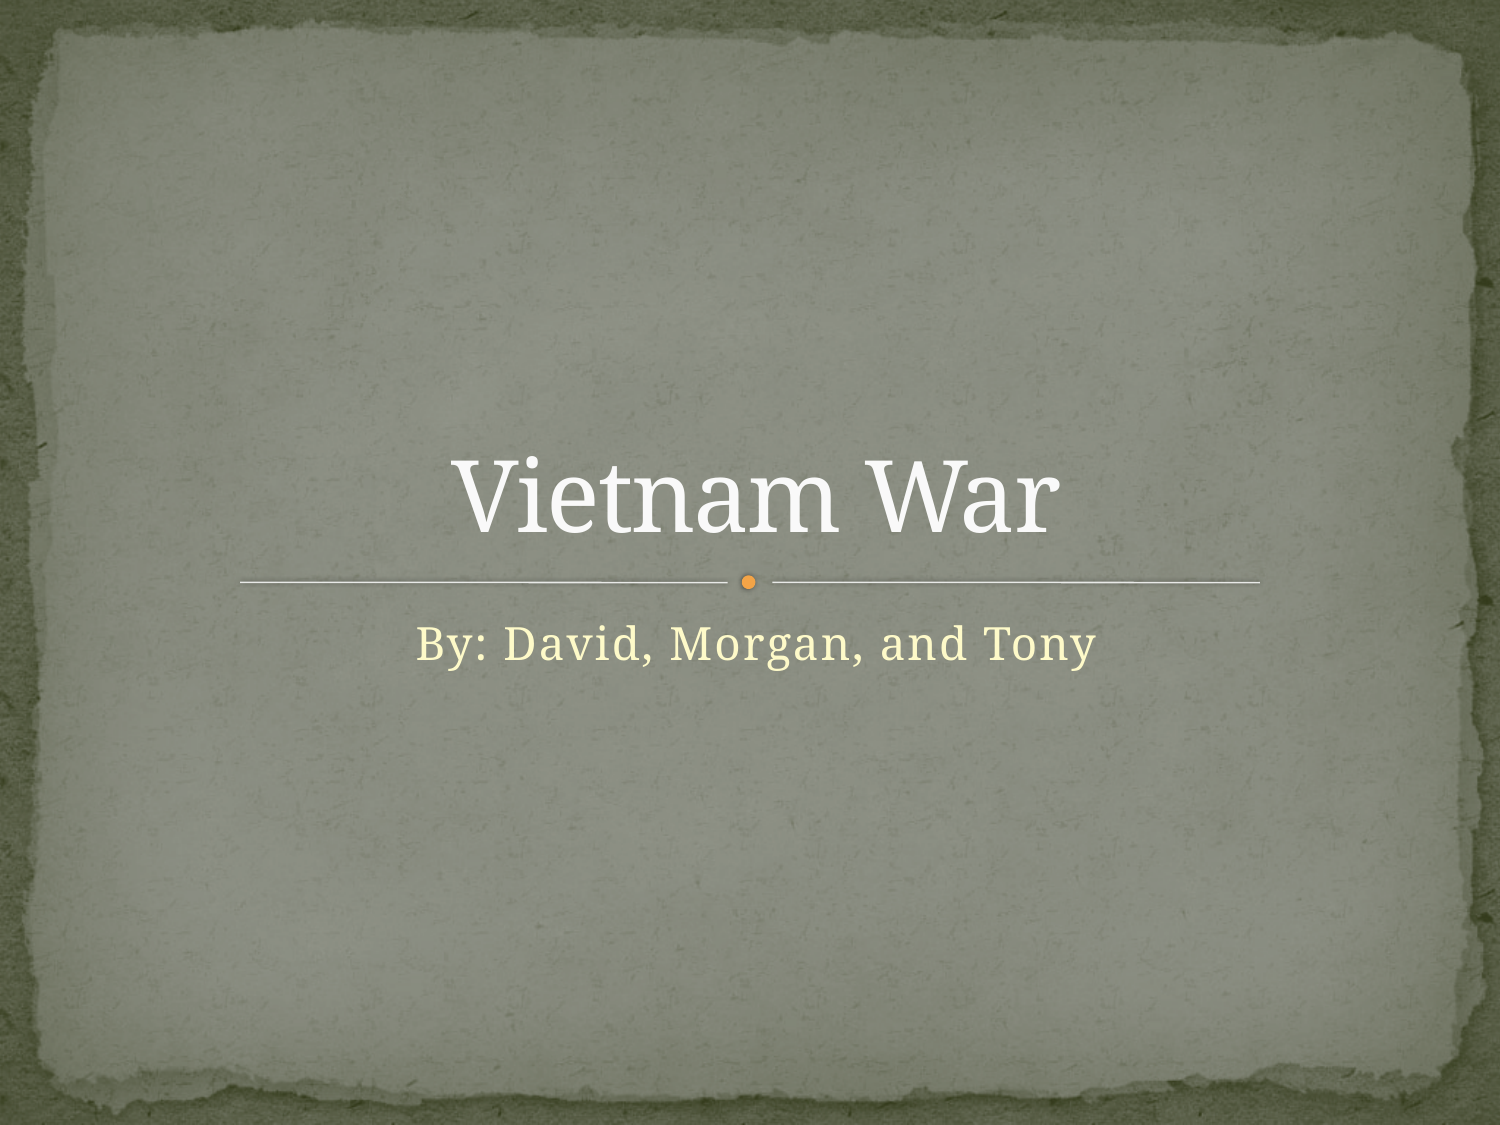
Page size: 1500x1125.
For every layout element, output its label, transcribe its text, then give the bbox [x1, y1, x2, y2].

title Vietnam War [74, 235, 1438, 561]
subtitle By: David, Morgan, and Tony [75, 606, 1438, 795]
